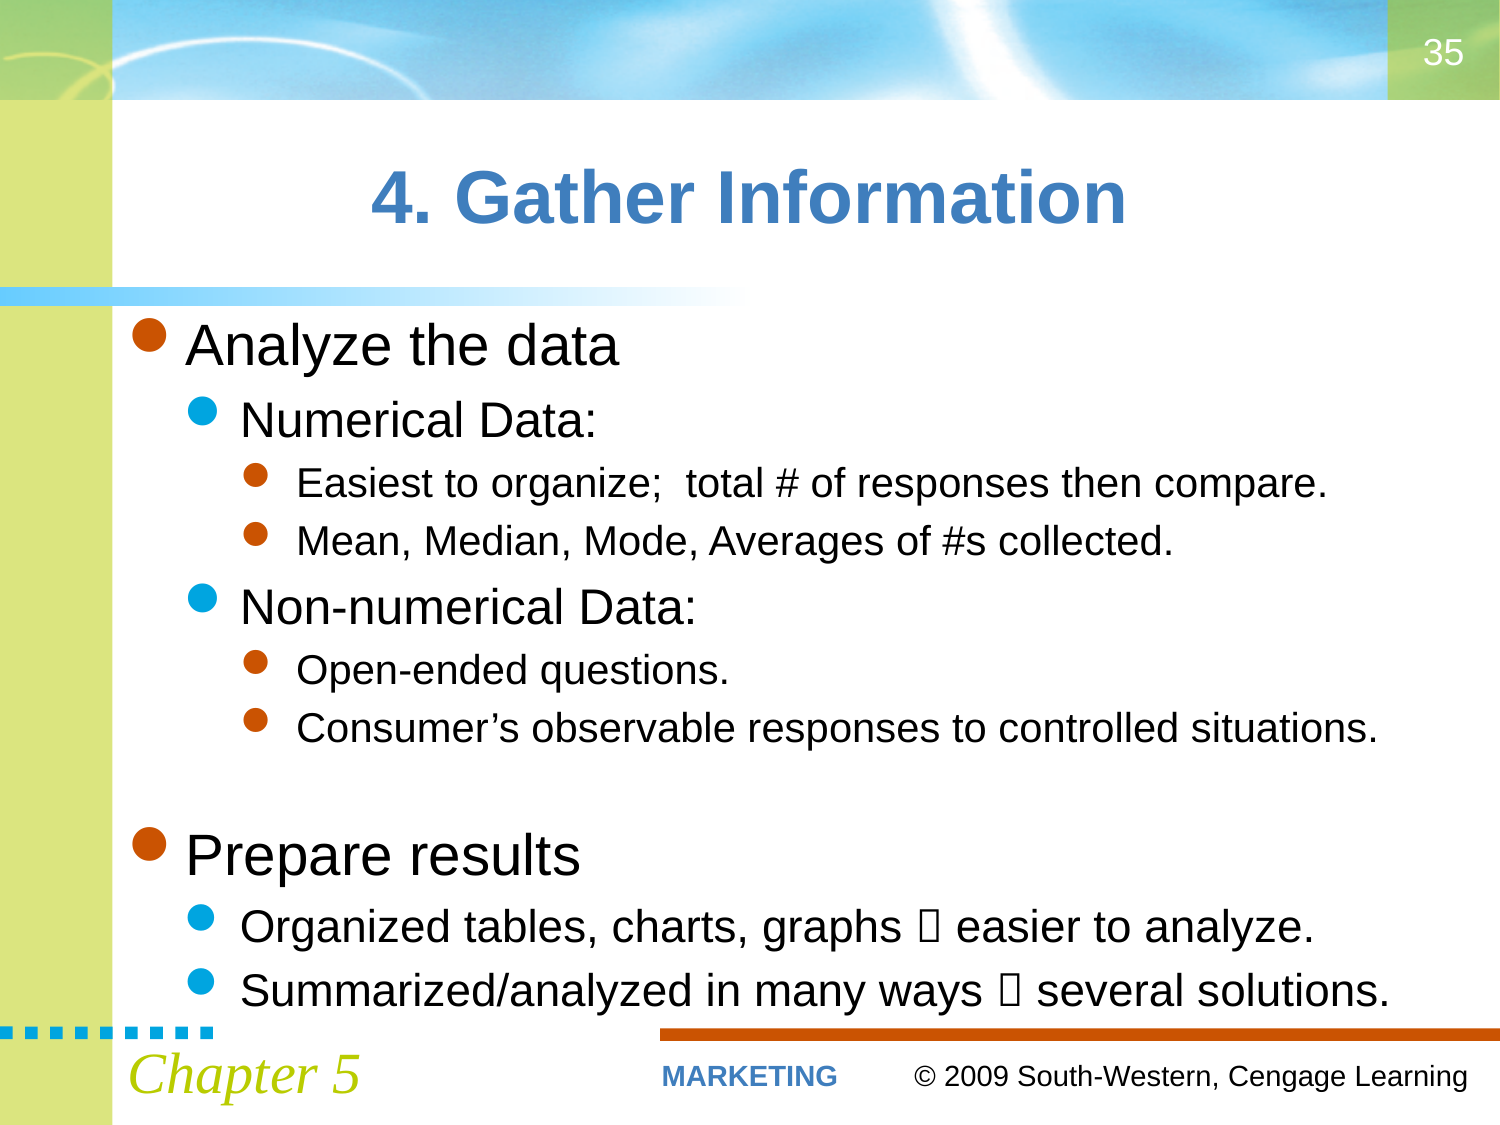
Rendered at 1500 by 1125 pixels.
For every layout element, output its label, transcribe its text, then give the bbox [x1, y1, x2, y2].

list Analyze the data Numerical Data: Easiest to organize; total # of responses then compare. Mean, Median, Mode, Averages of #s collected. Non-numerical Data: Open-ended questions. Consumer’s observable responses to controlled situations. Prepare results Organized tables, charts, graphs  easier to analyze. Summarized/analyzed in many ways  several solutions. [112, 299, 1463, 1001]
footer Chapter 5 [112, 1012, 638, 1113]
title 4. Gather Information [112, 99, 1388, 288]
slide_number 35 [1387, 0, 1500, 101]
